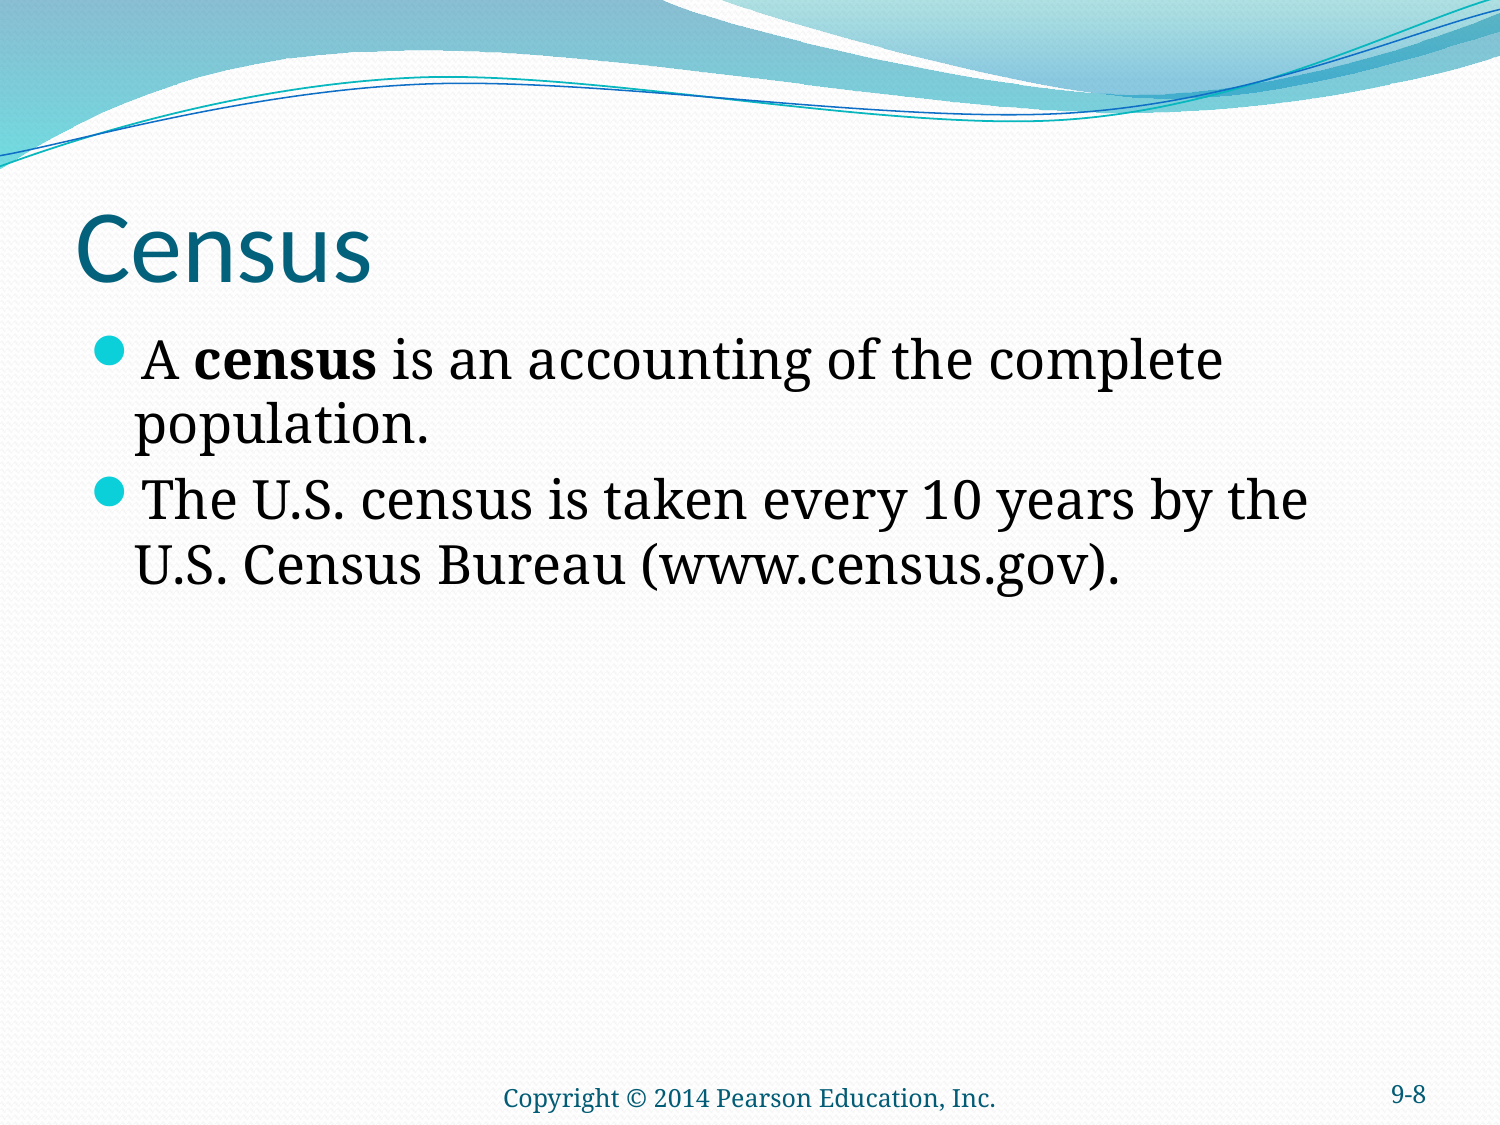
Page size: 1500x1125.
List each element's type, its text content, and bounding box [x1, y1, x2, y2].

list A census is an accounting of the complete population. The U.S. census is taken every 10 years by the U.S. Census Bureau (www.census.gov). [74, 317, 1426, 1038]
title Census [74, 115, 1426, 304]
